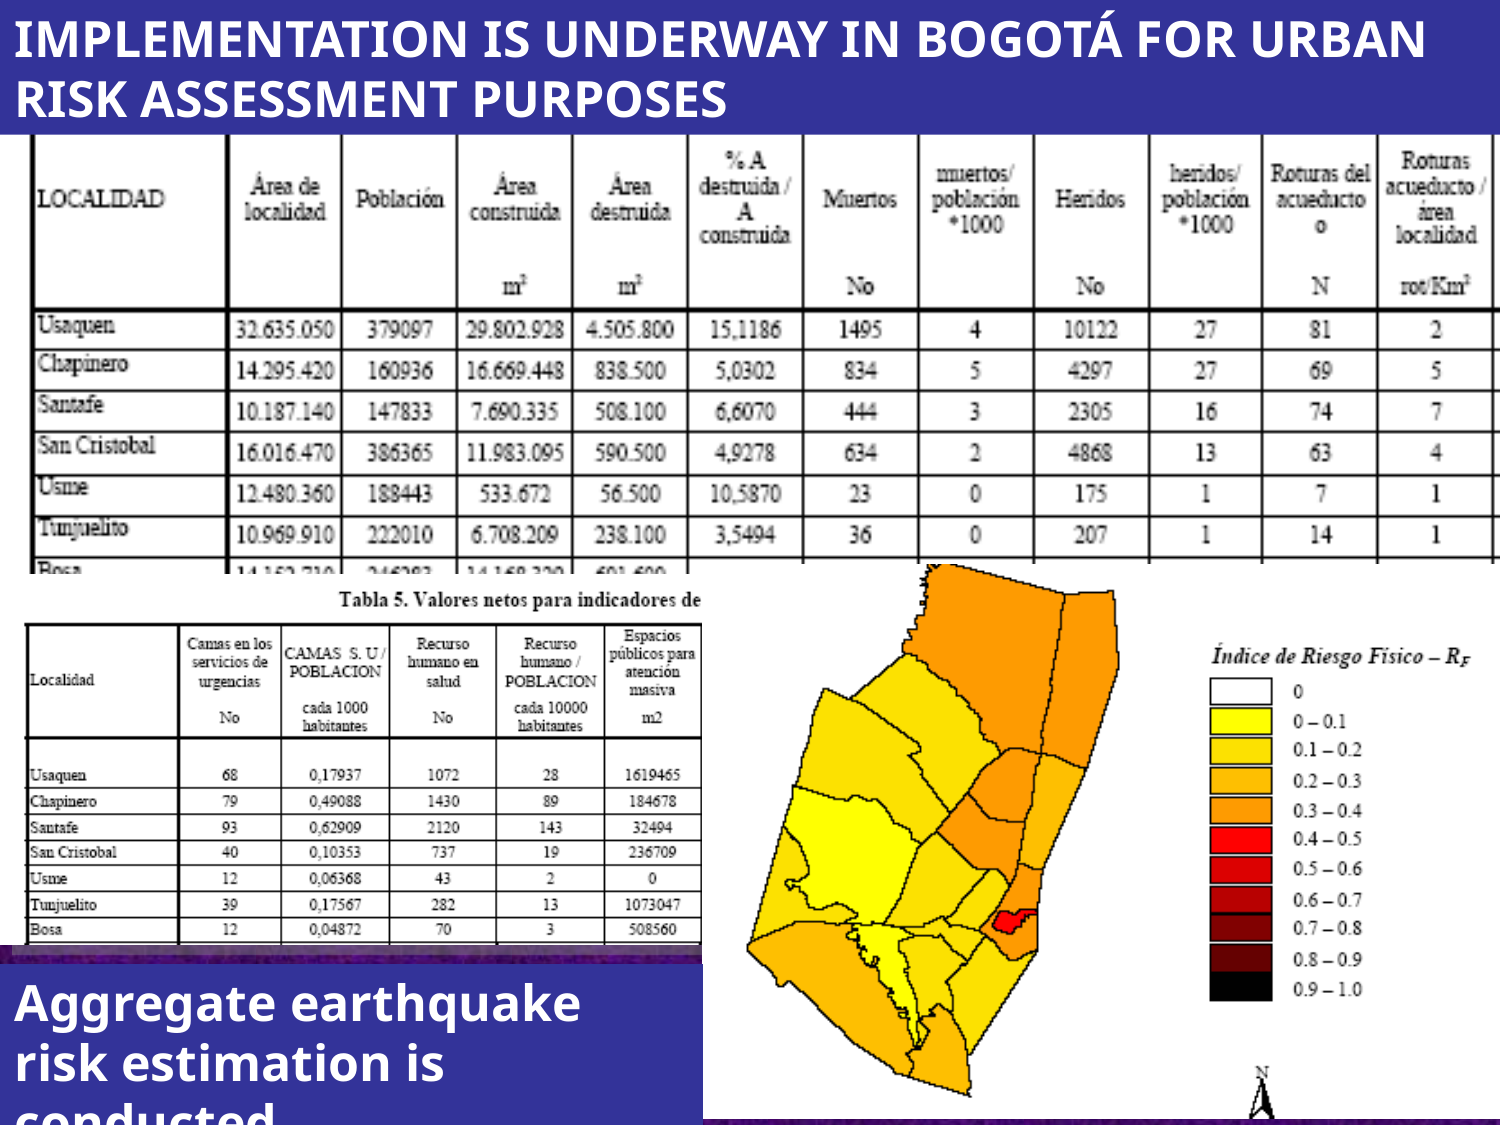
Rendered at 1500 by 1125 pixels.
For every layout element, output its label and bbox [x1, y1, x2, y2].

text_box [0, 0, 1500, 1119]
picture [703, 1119, 1500, 1125]
